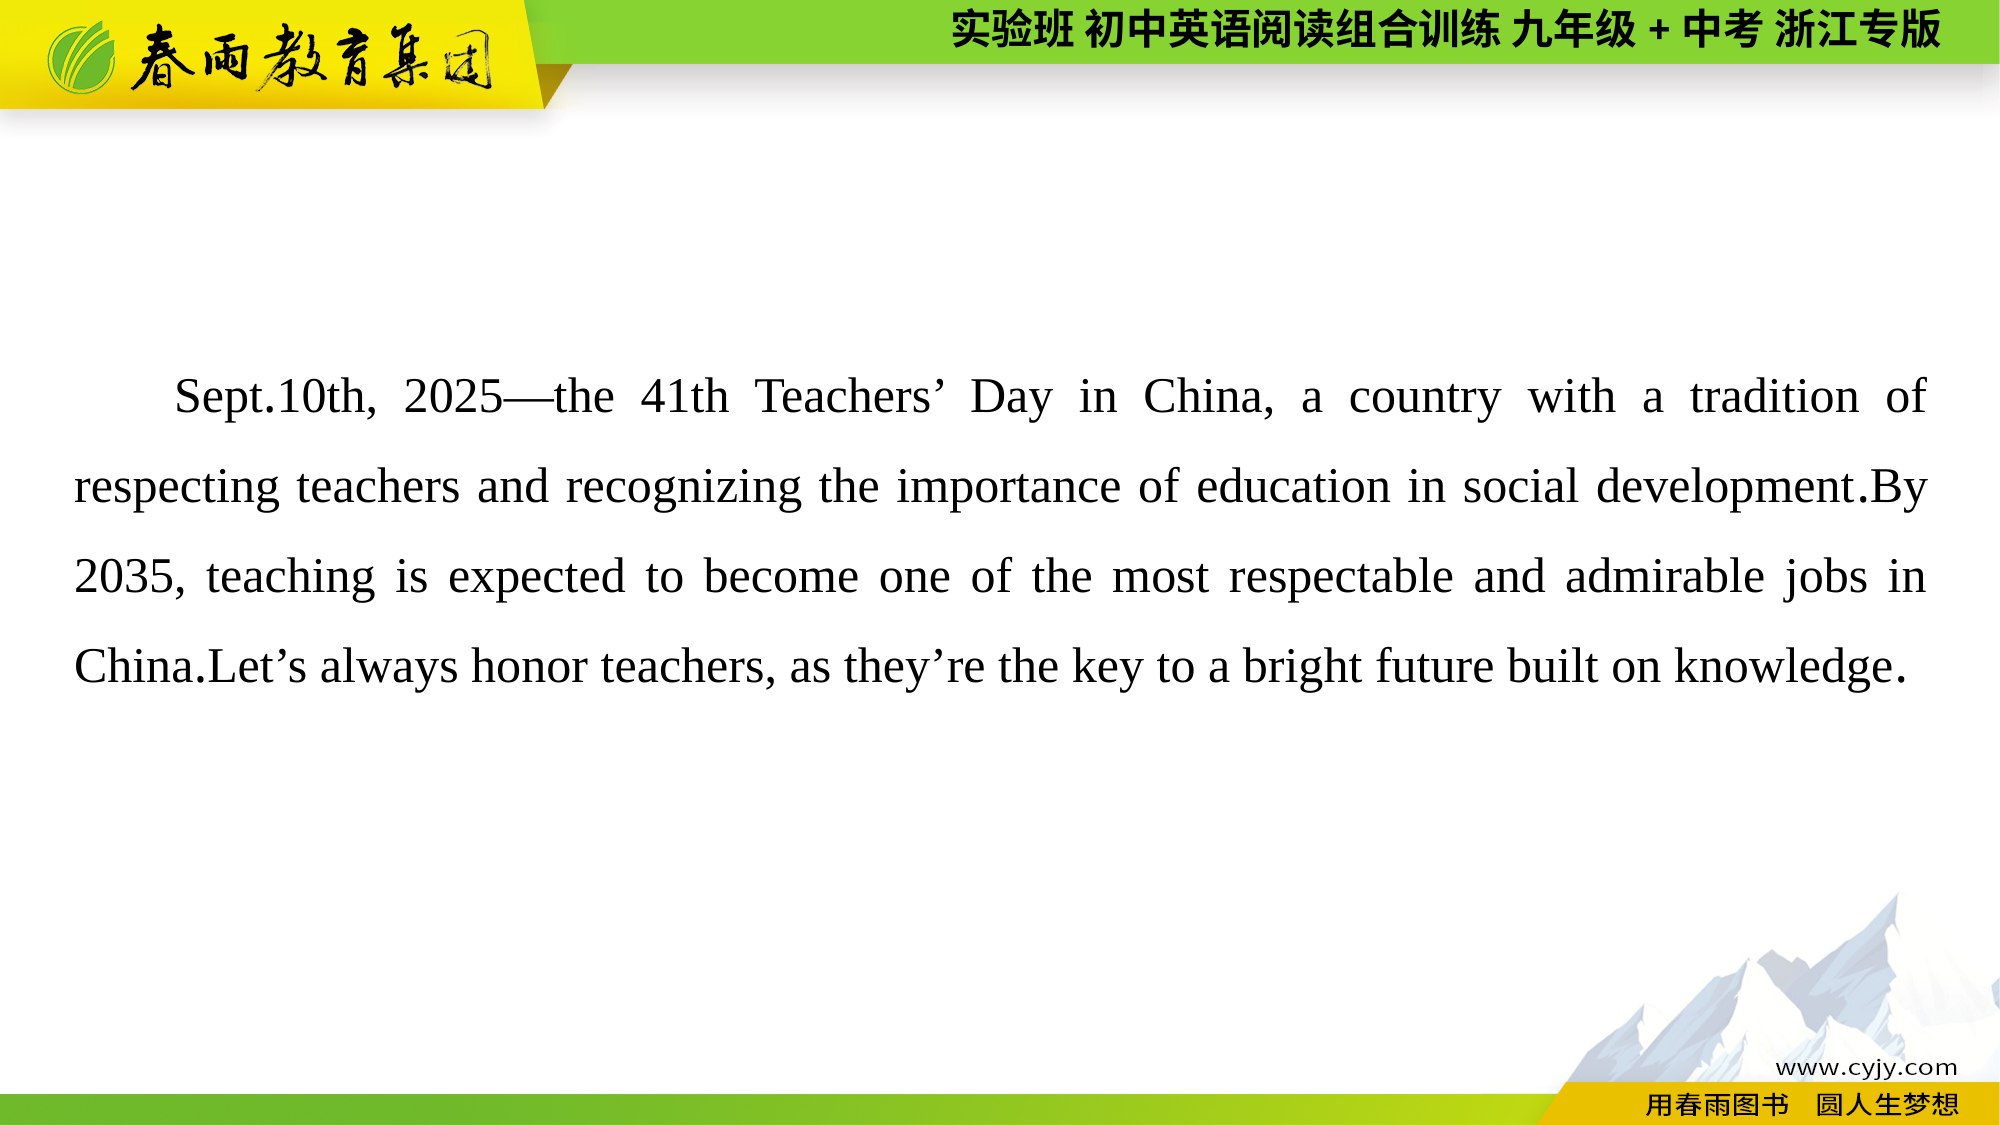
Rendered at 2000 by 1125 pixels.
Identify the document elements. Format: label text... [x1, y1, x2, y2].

list Sept.10th, 2025—the 41th Teachers’ Day in China, a country with a tradition of respecting teachers and recognizing the importance of education in social development.By 2035, teaching is expected to become one of the most respectable and admirable jobs in China.Let’s always honor teachers, as they’re the key to a bright future built on knowledge. [59, 325, 1944, 693]
picture [0, 0, 2000, 1125]
